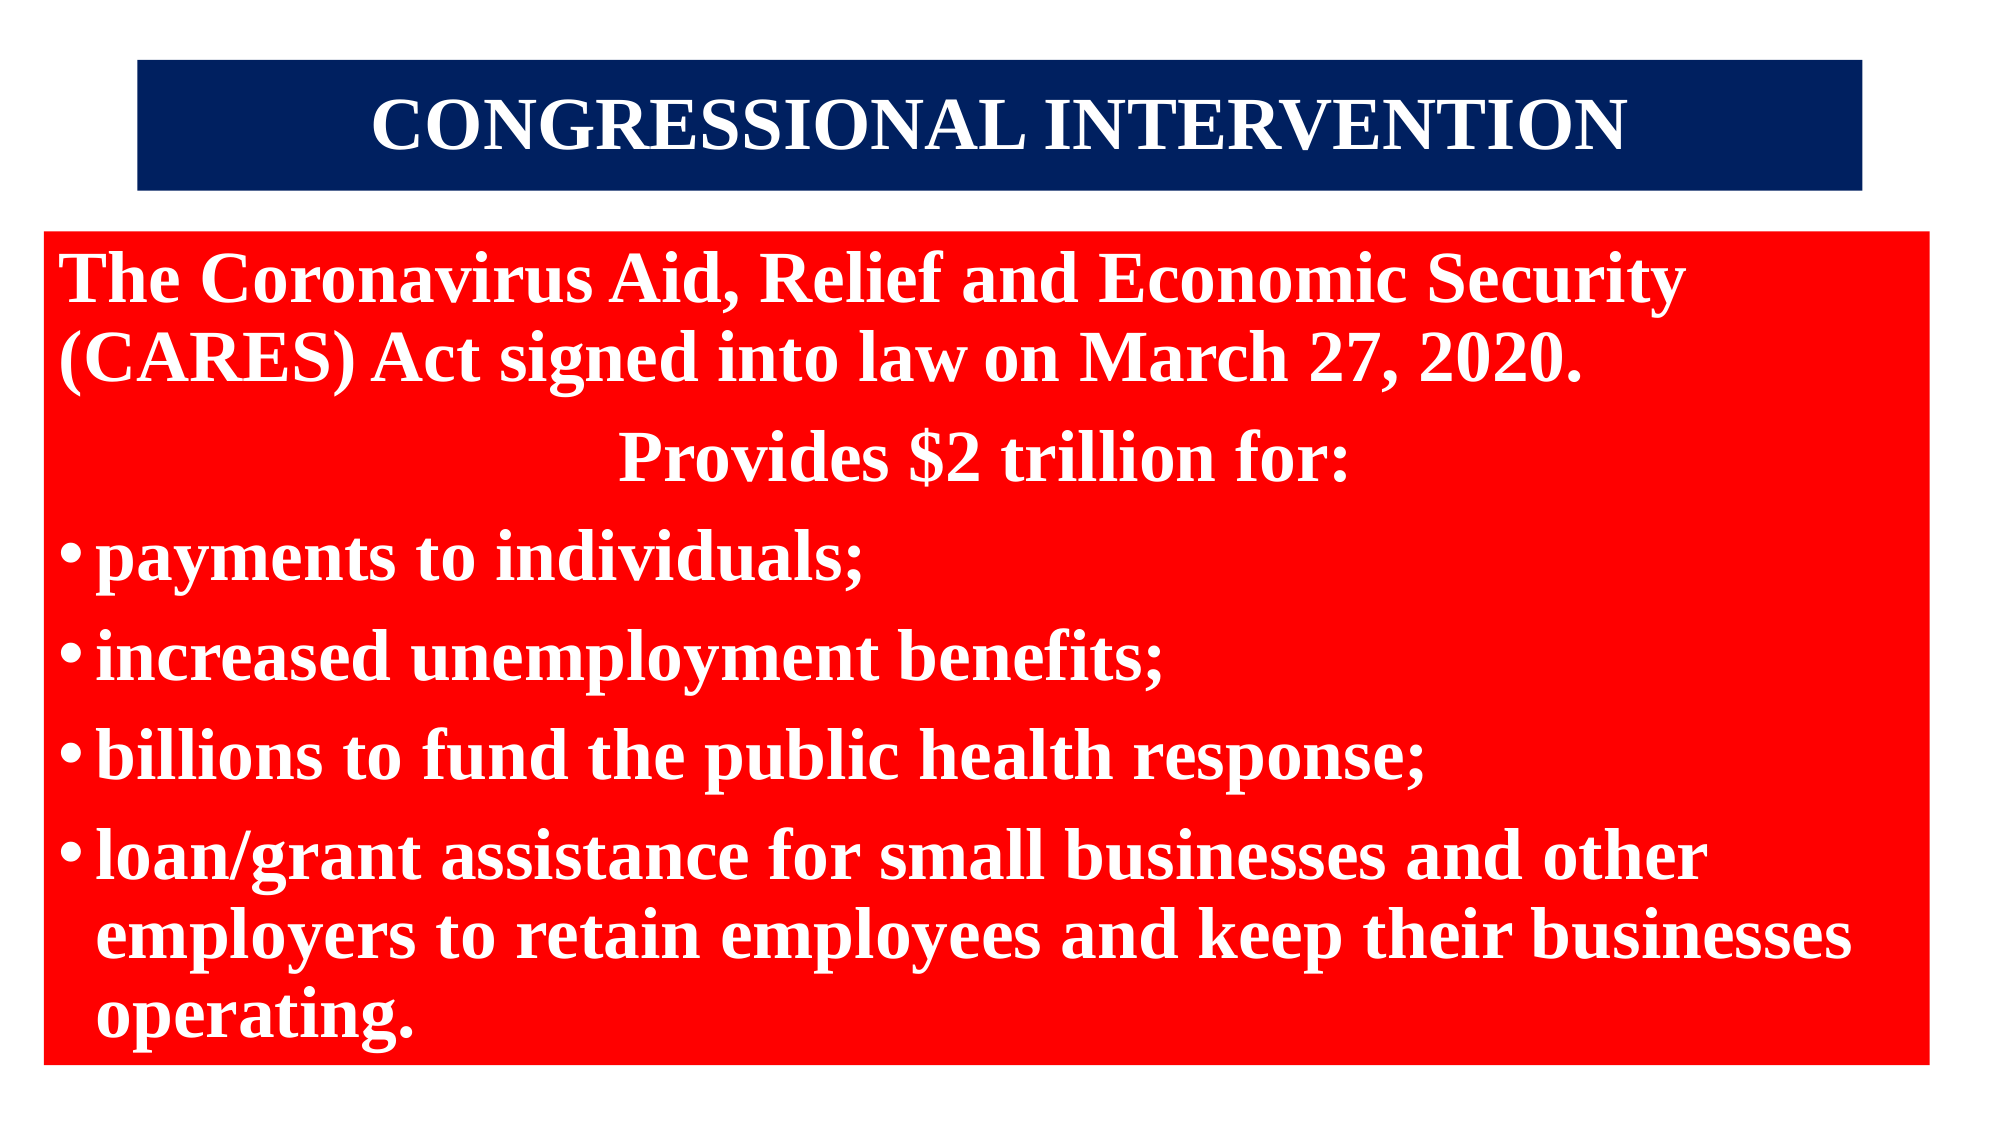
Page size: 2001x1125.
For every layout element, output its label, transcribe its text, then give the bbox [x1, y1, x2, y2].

list The Coronavirus Aid, Relief and Economic Security (CARES) Act signed into law on March 27, 2020. Provides $2 trillion for: payments to individuals; increased unemployment benefits; billions to fund the public health response; loan/grant assistance for small businesses and other employers to retain employees and keep their businesses operating. [43, 231, 1930, 1066]
title CONGRESSIONAL INTERVENTION [137, 59, 1863, 191]
